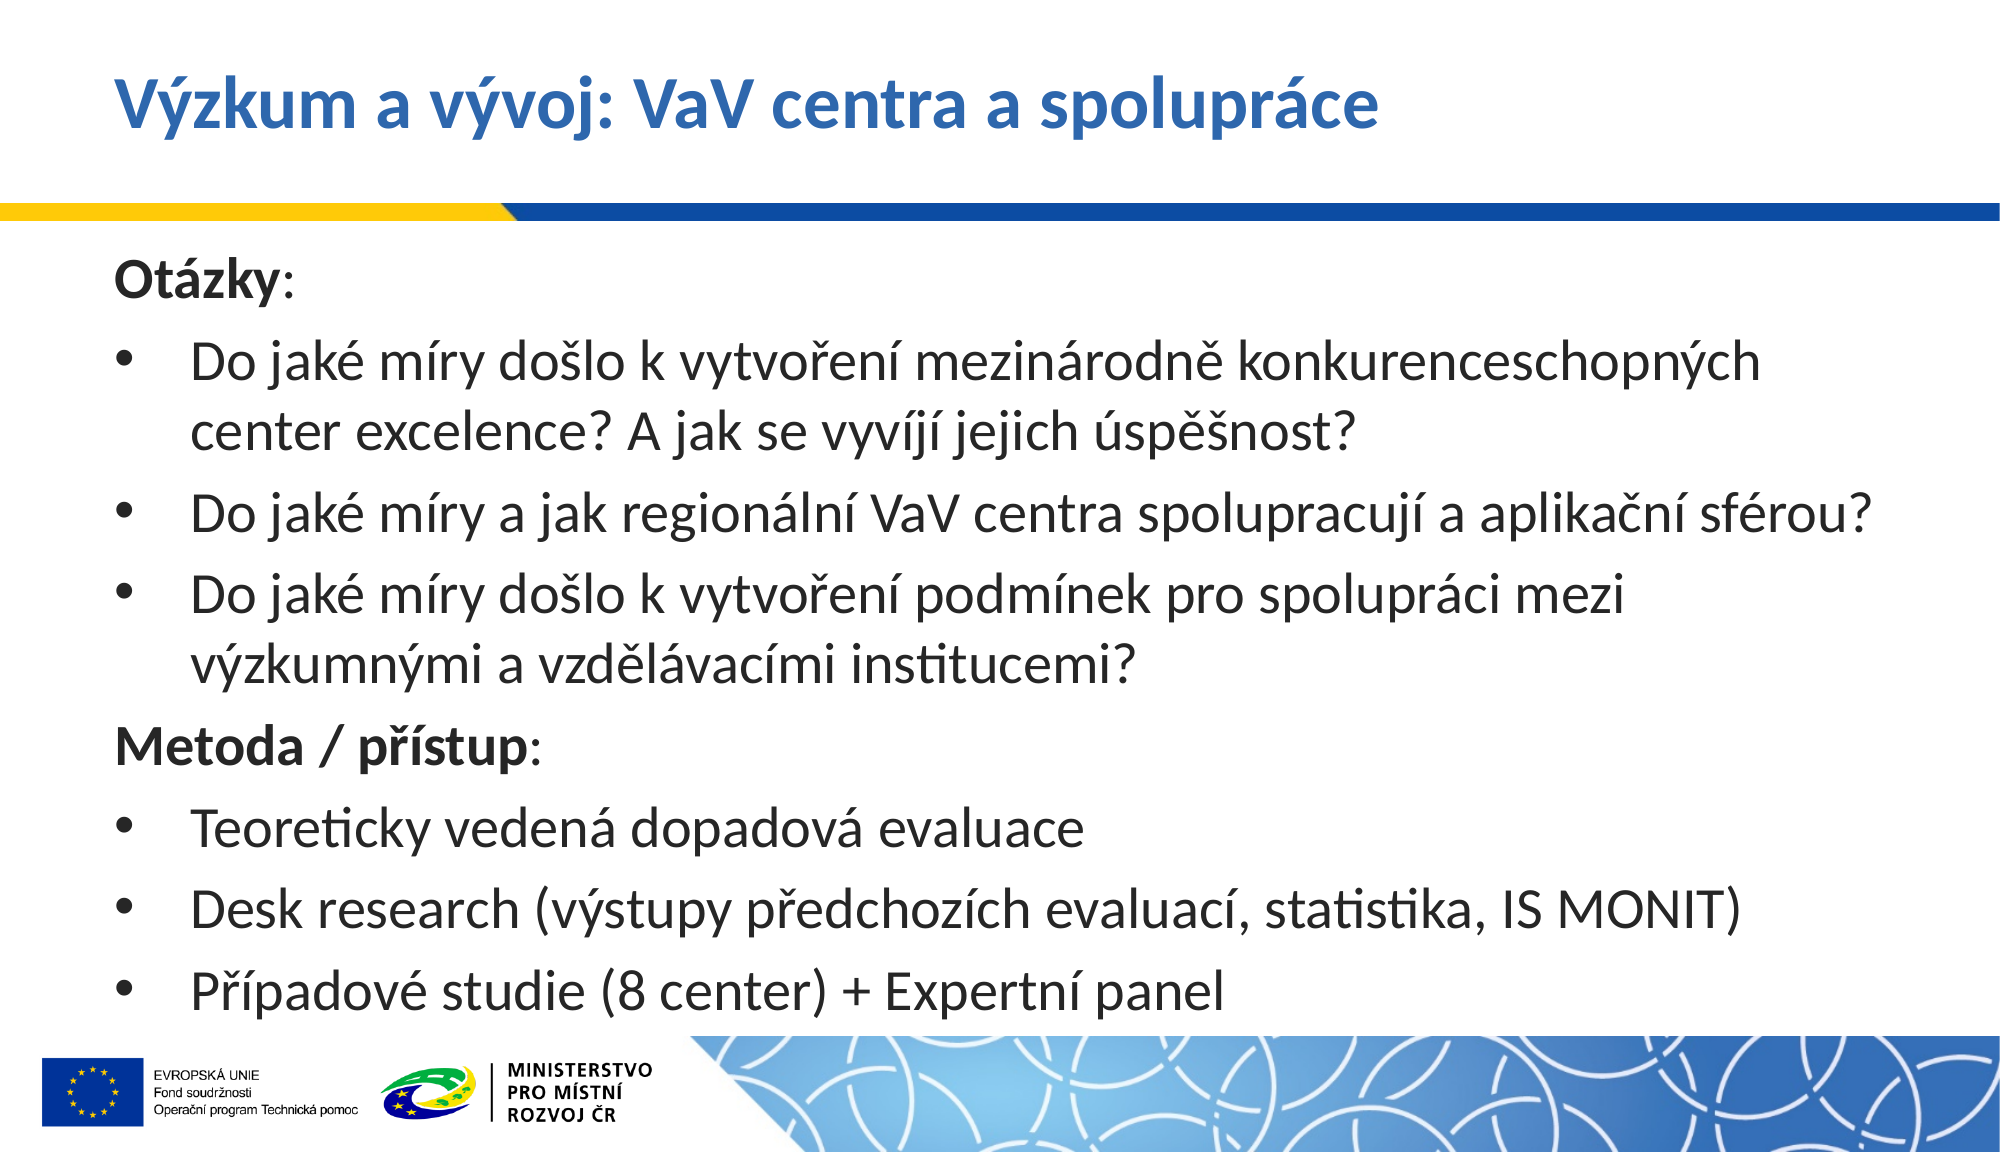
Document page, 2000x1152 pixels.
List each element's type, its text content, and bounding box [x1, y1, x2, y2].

picture [0, 203, 2000, 221]
picture [19, 1035, 674, 1149]
list Otázky: Do jaké míry došlo k vytvoření mezinárodně konkurenceschopných center excelence? A jak se vyvíjí jejich úspěšnost? Do jaké míry a jak regionální VaV centra spolupracují a aplikační sférou? Do jaké míry došlo k vytvoření podmínek pro spolupráci mezi výzkumnými a vzdělávacími institucemi? Metoda / přístup: Teoreticky vedená dopadová evaluace Desk research (výstupy předchozích evaluací, statistika, IS MONIT) Případové studie (8 center) + Expertní panel [99, 233, 1900, 1017]
title Výzkum a vývoj: VaV centra a spolupráce [99, 46, 1900, 198]
picture [680, 1036, 2000, 1152]
